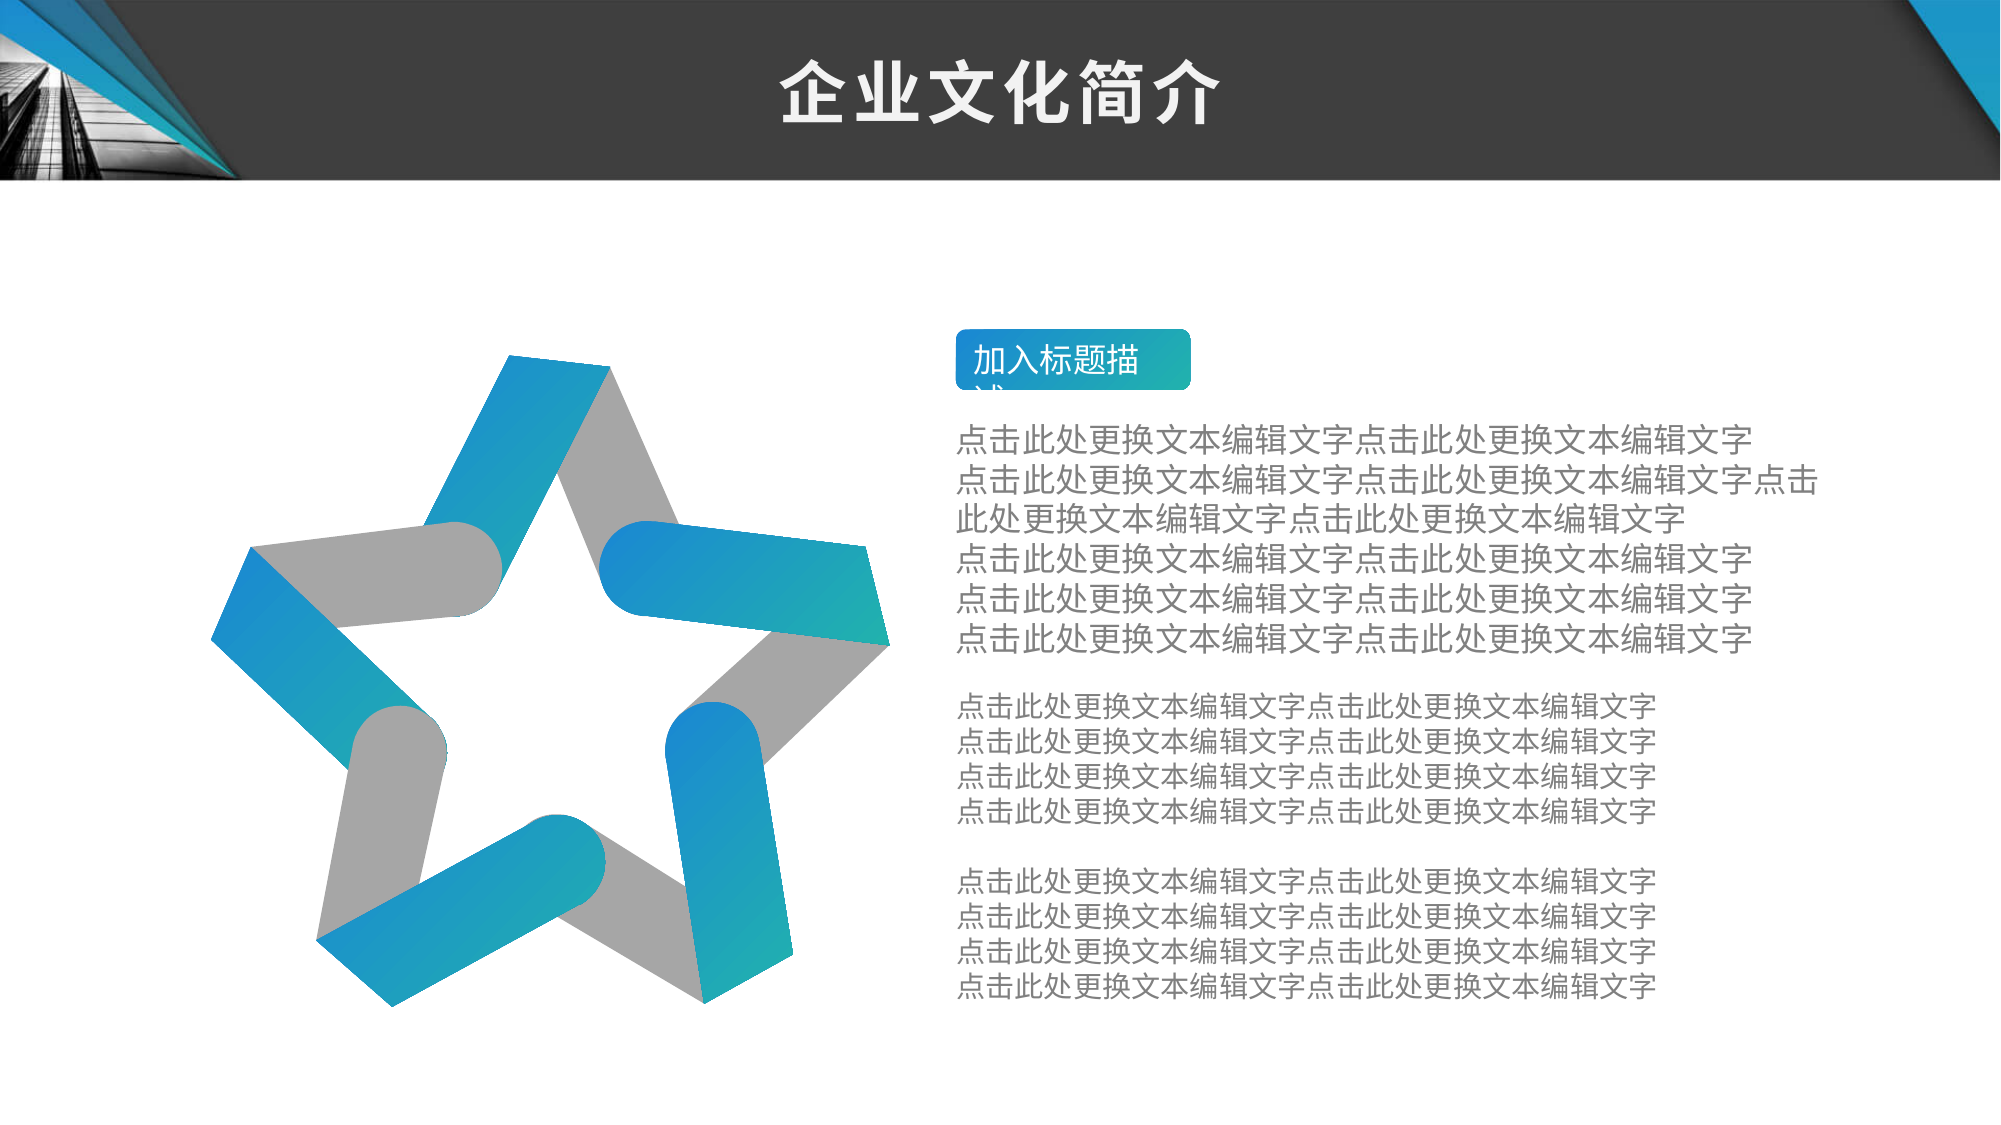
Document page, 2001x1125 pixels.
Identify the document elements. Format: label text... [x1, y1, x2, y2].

text_box 点击此处更换文本编辑文字点击此处更换文本编辑文字 点击此处更换文本编辑文字点击此处更换文本编辑文字 点击此处更换文本编辑文字点击此处更换文本编辑文字 点击此处更换文本编辑文字点击此处更换文本编辑文字 点击此处更换文本编辑文字点击此处更换文本编辑文字 点击此处更换文本编辑文字点击此处更换文本编辑文字 点击此处更换文本编辑文字点击此处更换文本编辑文字 点击此处更换文本编辑文字点击此处更换文本编辑文字 [941, 681, 1735, 1046]
text_box 企业文化简介 [714, 49, 1286, 133]
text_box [211, 355, 890, 1007]
text_box 点击此处更换文本编辑文字点击此处更换文本编辑文字 点击此处更换文本编辑文字点击此处更换文本编辑文字点击此处更换文本编辑文字点击此处更换文本编辑文字 点击此处更换文本编辑文字点击此处更换文本编辑文字 点击此处更换文本编辑文字点击此处更换文本编辑文字 点击此处更换文本编辑文字点击此处更换文本编辑文字 [941, 411, 1856, 706]
picture [0, 0, 2001, 1125]
text_box 加入标题描述 [955, 329, 1191, 390]
